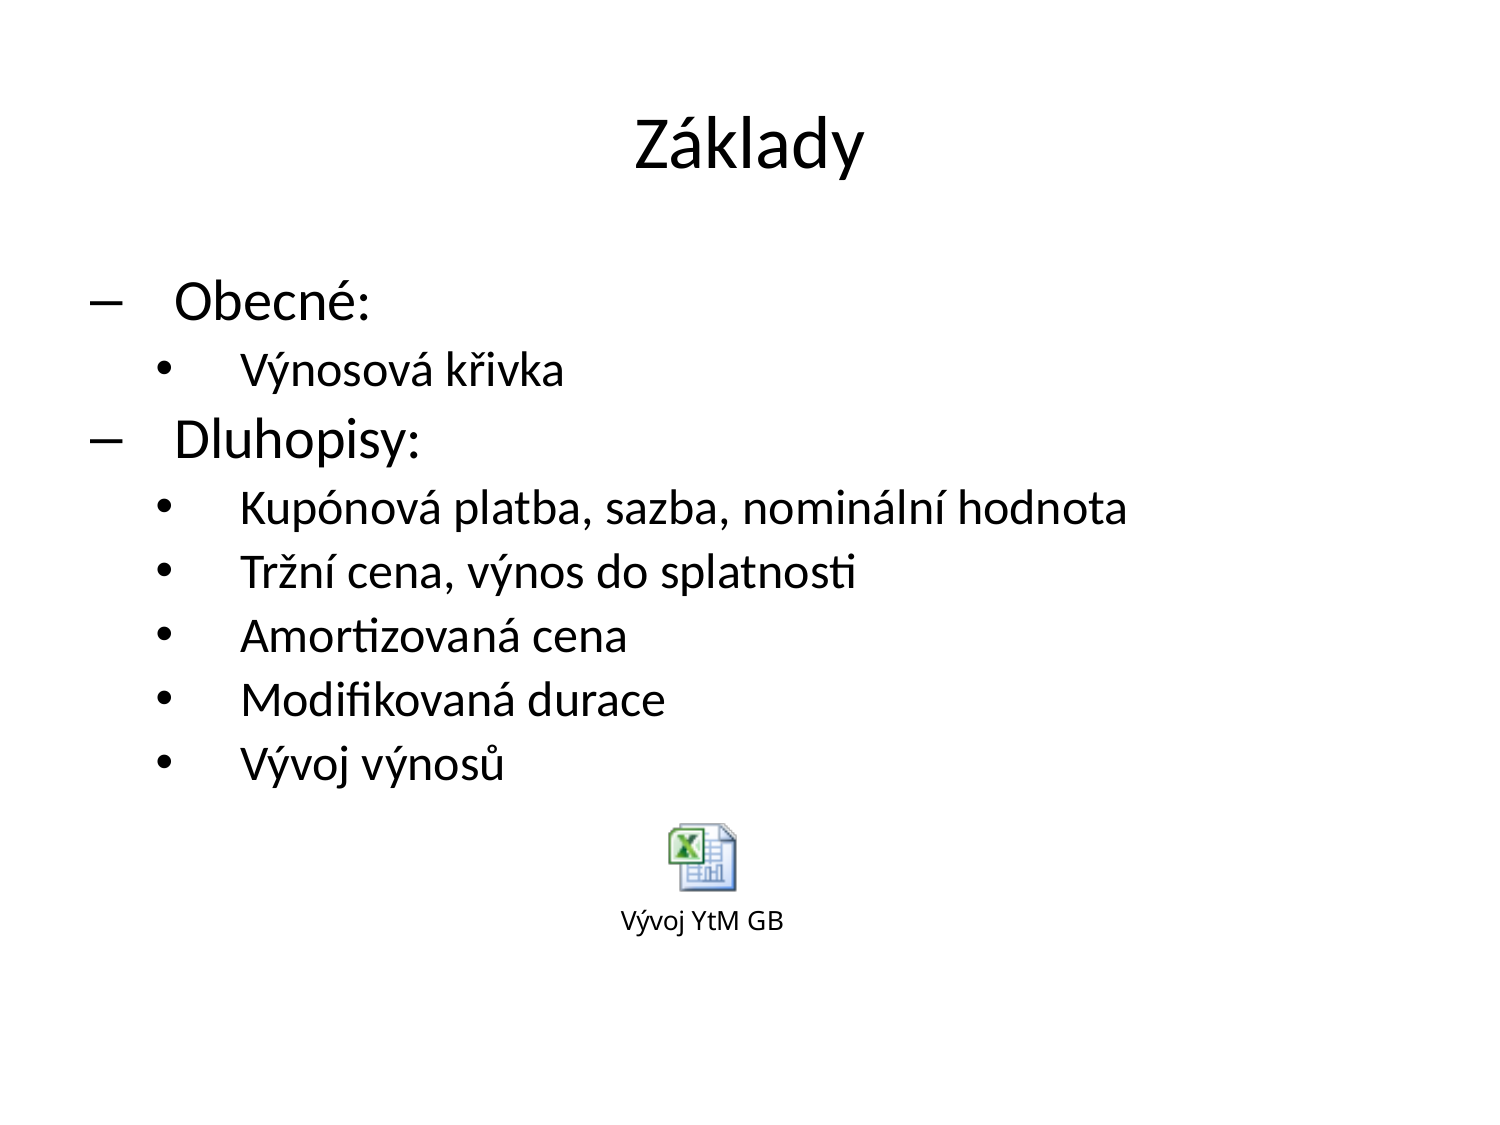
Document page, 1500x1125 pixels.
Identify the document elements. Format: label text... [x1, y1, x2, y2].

title Základy [75, 45, 1425, 233]
list Obecné: Výnosová křivka Dluhopisy: Kupónová platba, sazba, nominální hodnota Tržní cena, výnos do splatnosti Amortizovaná cena Modifikovaná durace Vývoj výnosů [75, 262, 1425, 1005]
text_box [596, 822, 810, 1002]
